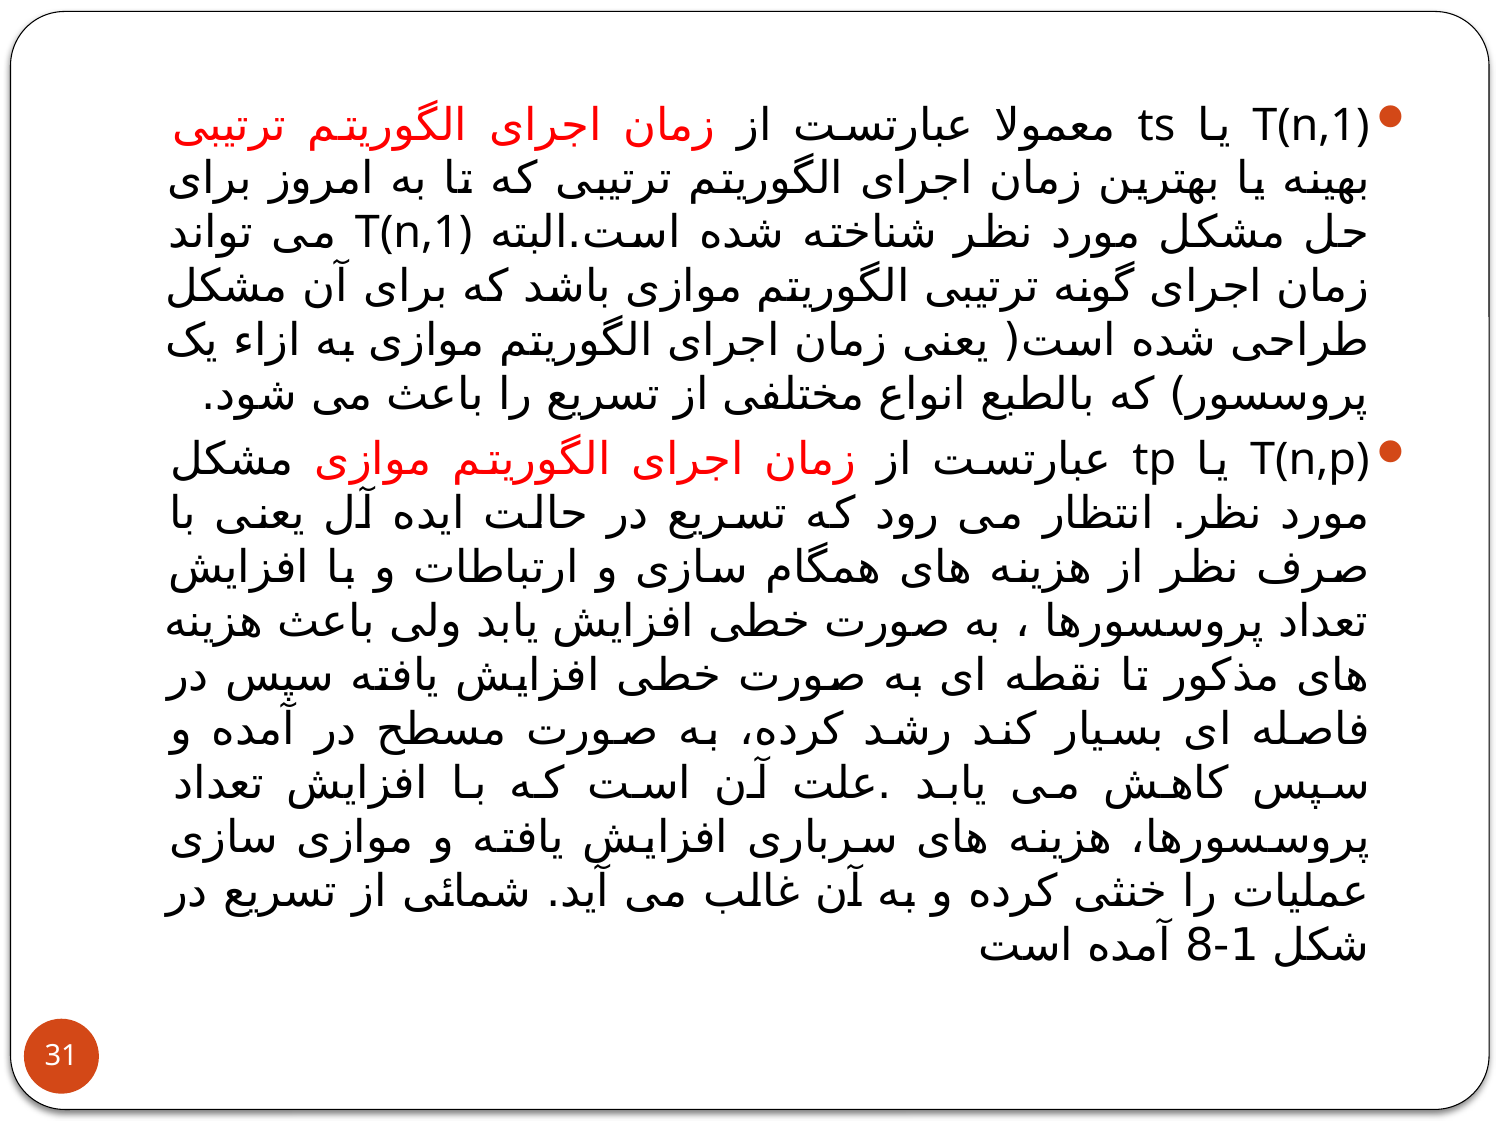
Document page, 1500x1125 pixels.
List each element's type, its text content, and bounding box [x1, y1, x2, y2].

text_box [162, 162, 1438, 1063]
text_box [137, 137, 1413, 1038]
slide_number 31 [23, 1018, 99, 1094]
text_box [112, 112, 1388, 1013]
text_box [187, 187, 1463, 1088]
list T(n,1) یا ts معمولا عبارتست از زمان اجرای الگوریتم ترتیبی بهینه یا بهترین زمان اجرای الگوریتم ترتیبی که تا به امروز برای حل مشکل مورد نظر شناخته شده است.البته T(n,1) می تواند زمان اجرای گونه ترتیبی الگوریتم موازی باشد که برای آن مشکل طراحی شده است( یعنی زمان اجرای الگوریتم موازی به ازاء یک پروسسور) که بالطبع انواع مختلفی از تسریع را باعث می شود. T(n,p) یا tp عبارتست از زمان اجرای الگوریتم موازی مشکل مورد نظر. انتظار می رود که تسریع در حالت ایده آل یعنی با صرف نظر از هزینه های همگام سازی و ارتباطات و با افزایش تعداد پروسسورها ، به صورت خطی افزایش یابد ولی باعث هزینه های مذکور تا نقطه ای به صورت خطی افزایش یافته سپس در فاصله ای بسیار کند رشد کرده، به صورت مسطح در آمده و سپس کاهش می یابد .علت آن است که با افزایش تعداد پروسسورها، هزینه های سرباری افزایش یافته و موازی سازی عملیات را خنثی کرده و به آن غالب می آید. شمائی از تسریع در شکل 1-8 آمده است [150, 87, 1425, 162]
text_box [212, 212, 1488, 1113]
